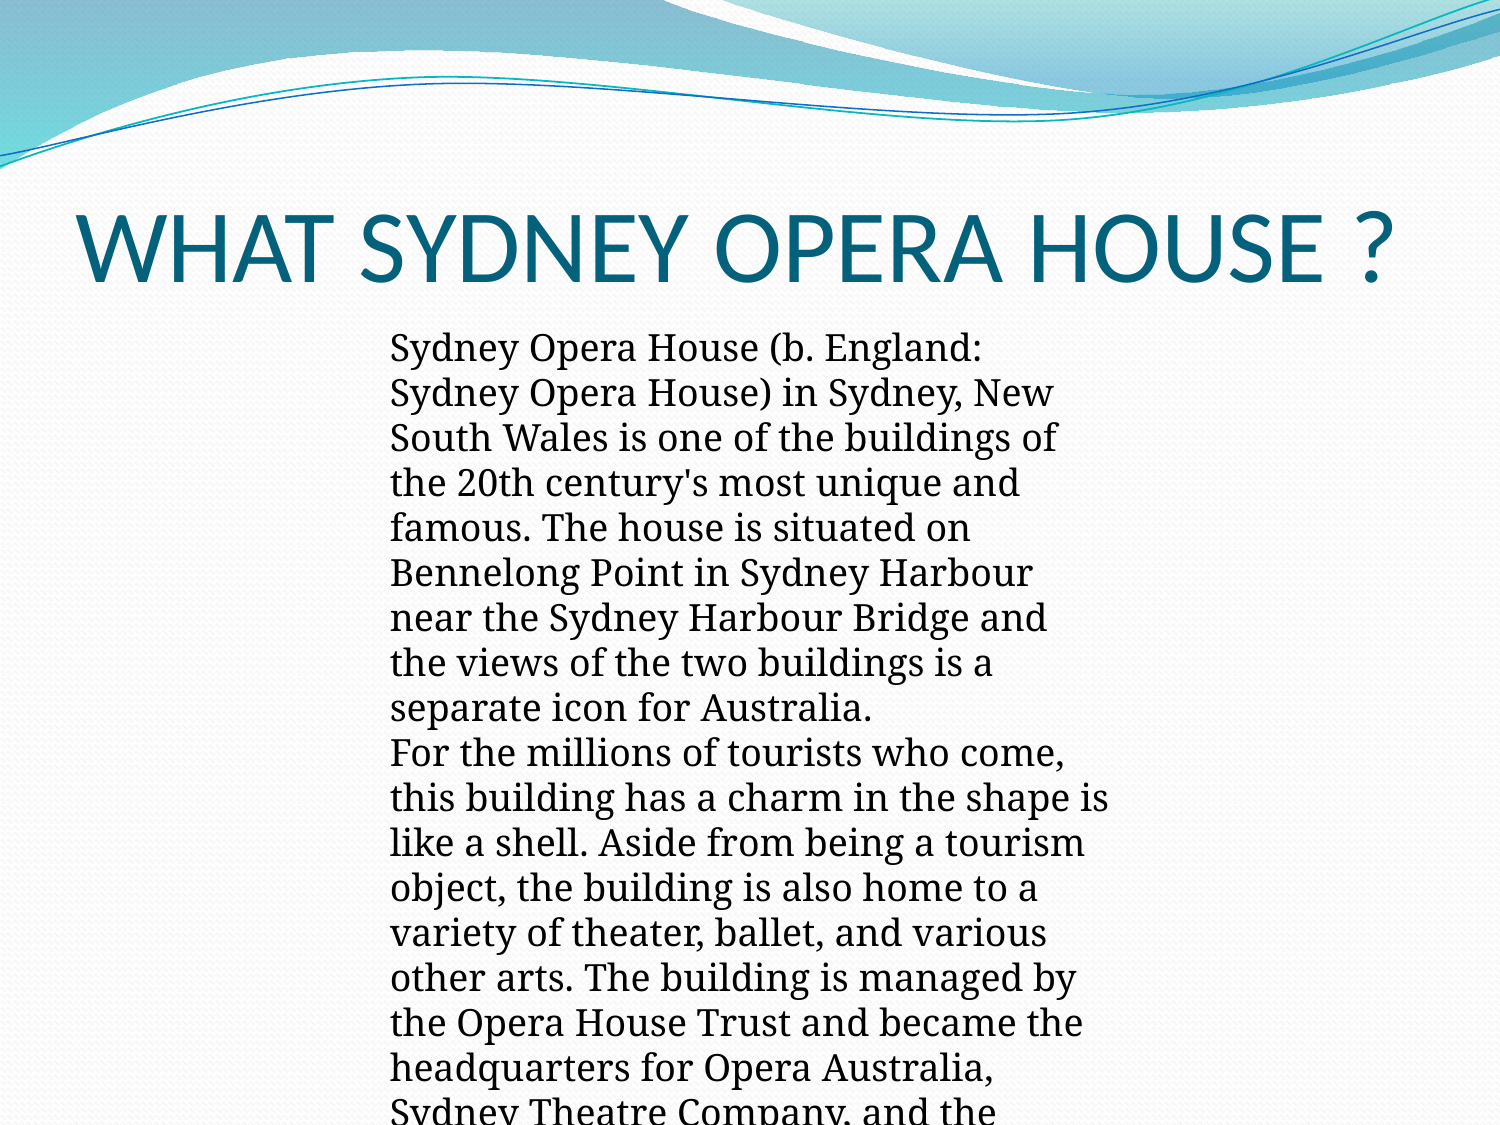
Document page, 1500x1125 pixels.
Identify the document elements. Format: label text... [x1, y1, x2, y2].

title WHAT SYDNEY OPERA HOUSE ? [75, 115, 1438, 303]
text_box Sydney Opera House (b. England: Sydney Opera House) in Sydney, New South Wales is one of the buildings of the 20th century's most unique and famous. The house is situated on Bennelong Point in Sydney Harbour near the Sydney Harbour Bridge and the views of the two buildings is a separate icon for Australia. For the millions of tourists who come, this building has a charm in the shape is like a shell. Aside from being a tourism object, the building is also home to a variety of theater, ballet, and various other arts. The building is managed by the Opera House Trust and became the headquarters for Opera Australia, Sydney Theatre Company, and the Sydney Symphony Orchestra. [374, 316, 1125, 1125]
